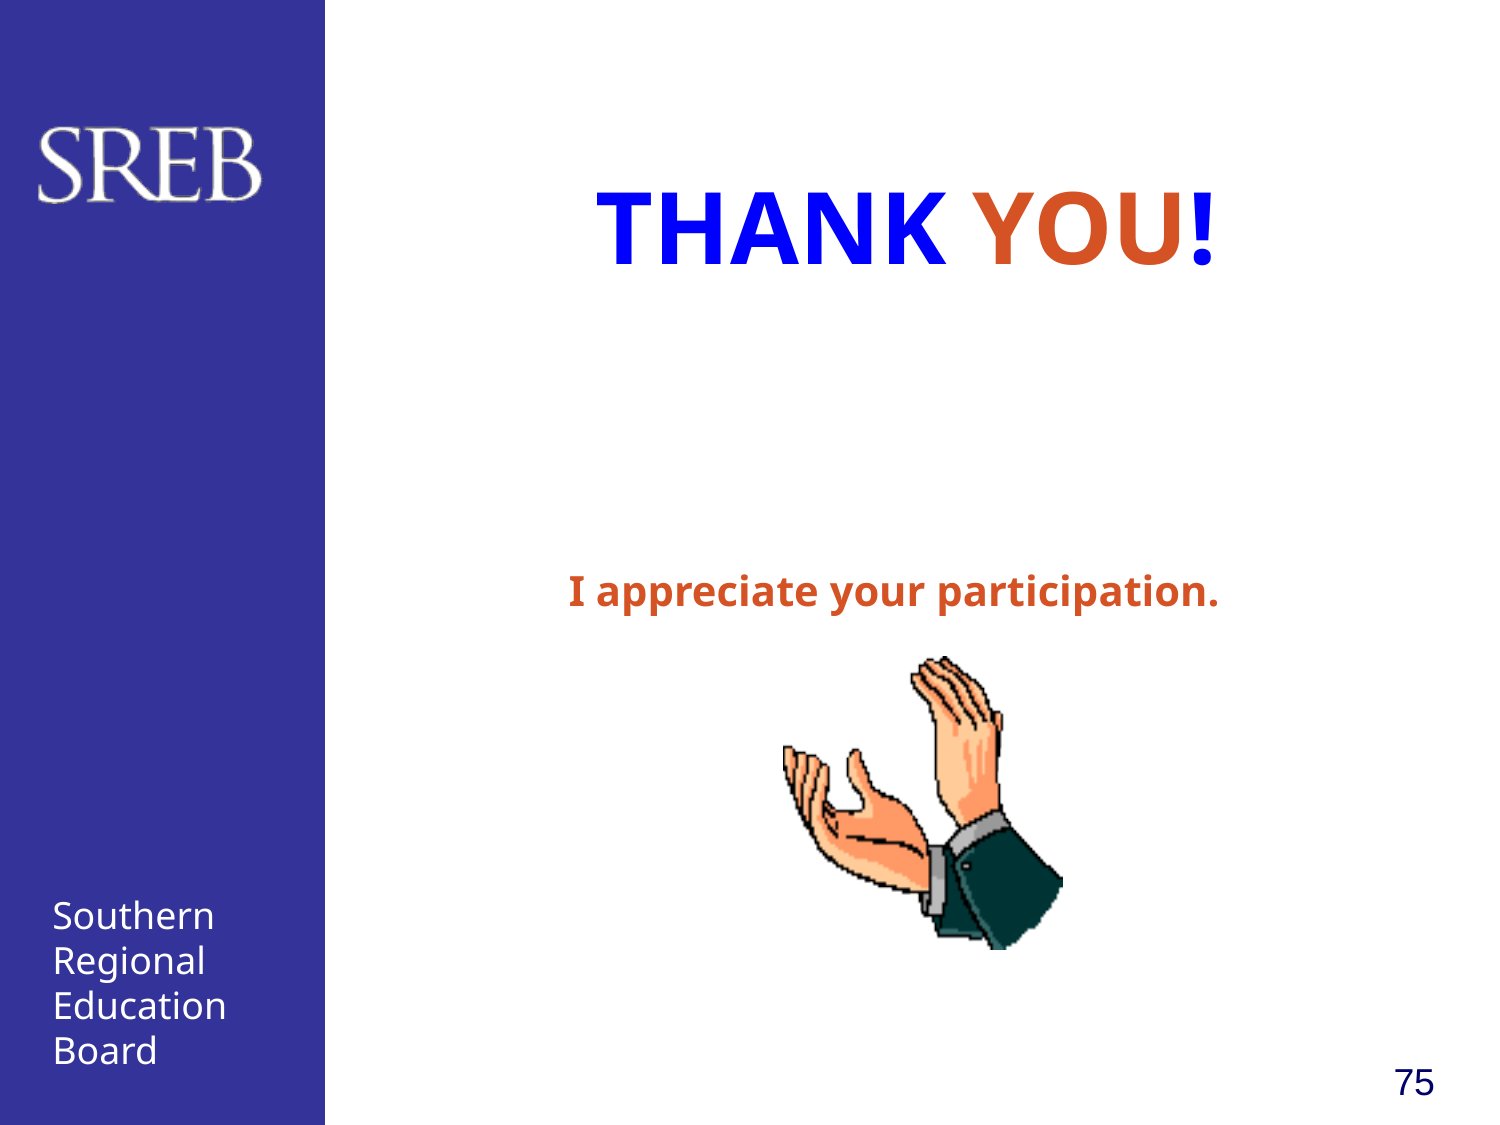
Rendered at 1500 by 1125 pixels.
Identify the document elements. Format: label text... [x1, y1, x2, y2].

picture [783, 656, 1063, 951]
picture [37, 124, 263, 204]
title THANK YOU! [362, 49, 1451, 401]
list I appreciate your participation. [362, 562, 1438, 1026]
slide_number 75 [1124, 1049, 1451, 1125]
